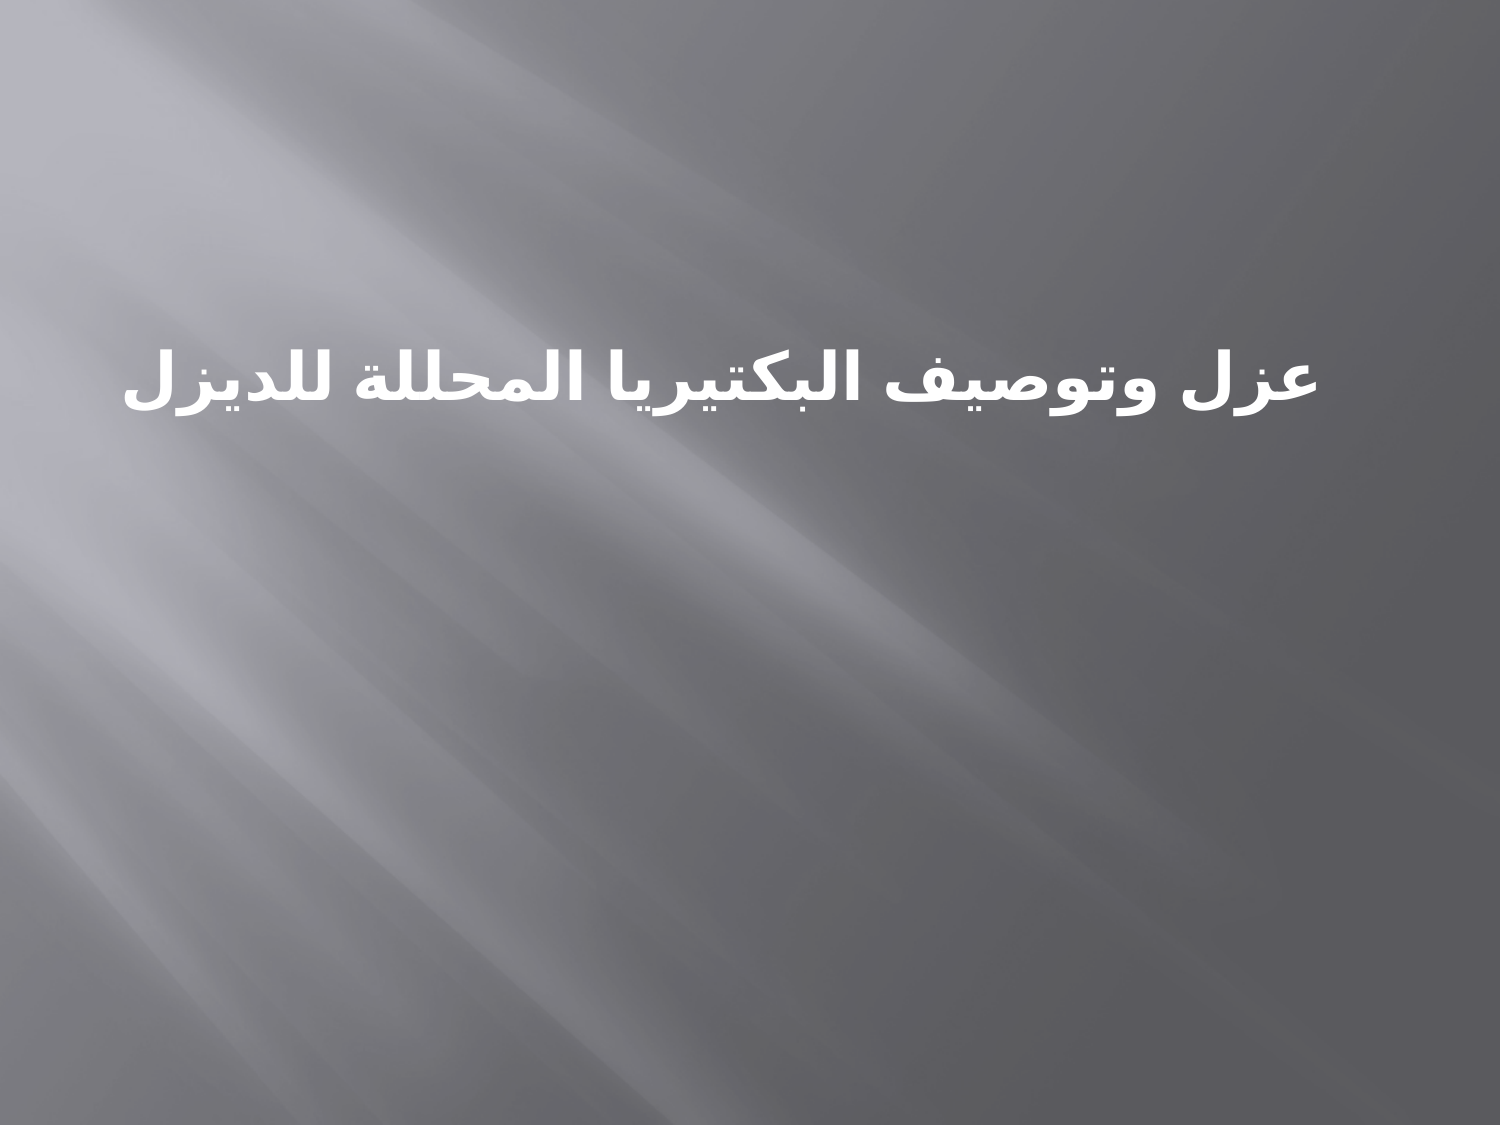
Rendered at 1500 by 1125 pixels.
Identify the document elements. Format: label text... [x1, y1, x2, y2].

subtitle عزل وتوصيف البكتيريا المحللة للديزل [41, 326, 1404, 646]
